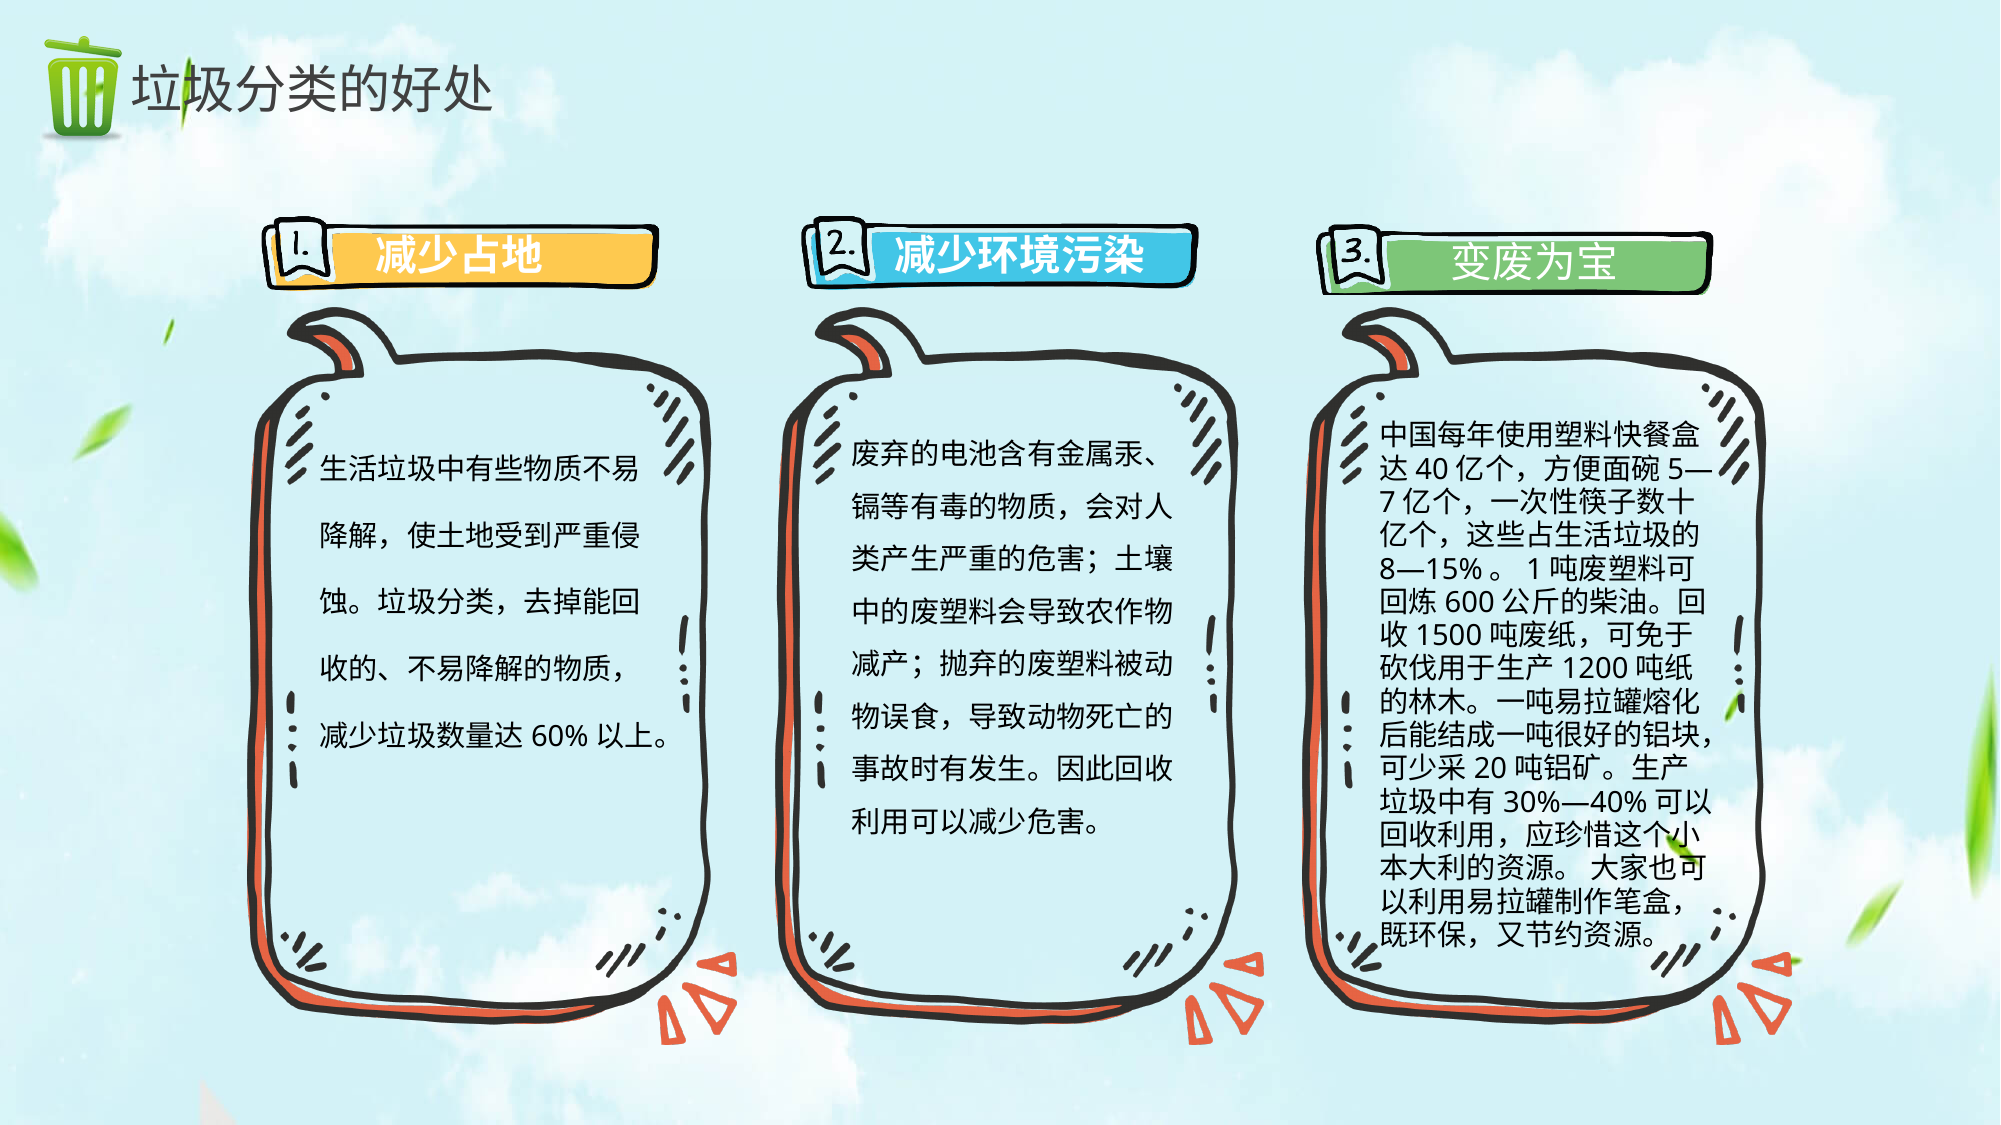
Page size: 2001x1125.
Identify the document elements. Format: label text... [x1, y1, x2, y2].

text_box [1316, 216, 1714, 295]
picture [0, 0, 2000, 1125]
text_box 垃圾分类的好处 [146, 48, 509, 126]
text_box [801, 216, 1199, 295]
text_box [261, 216, 660, 295]
